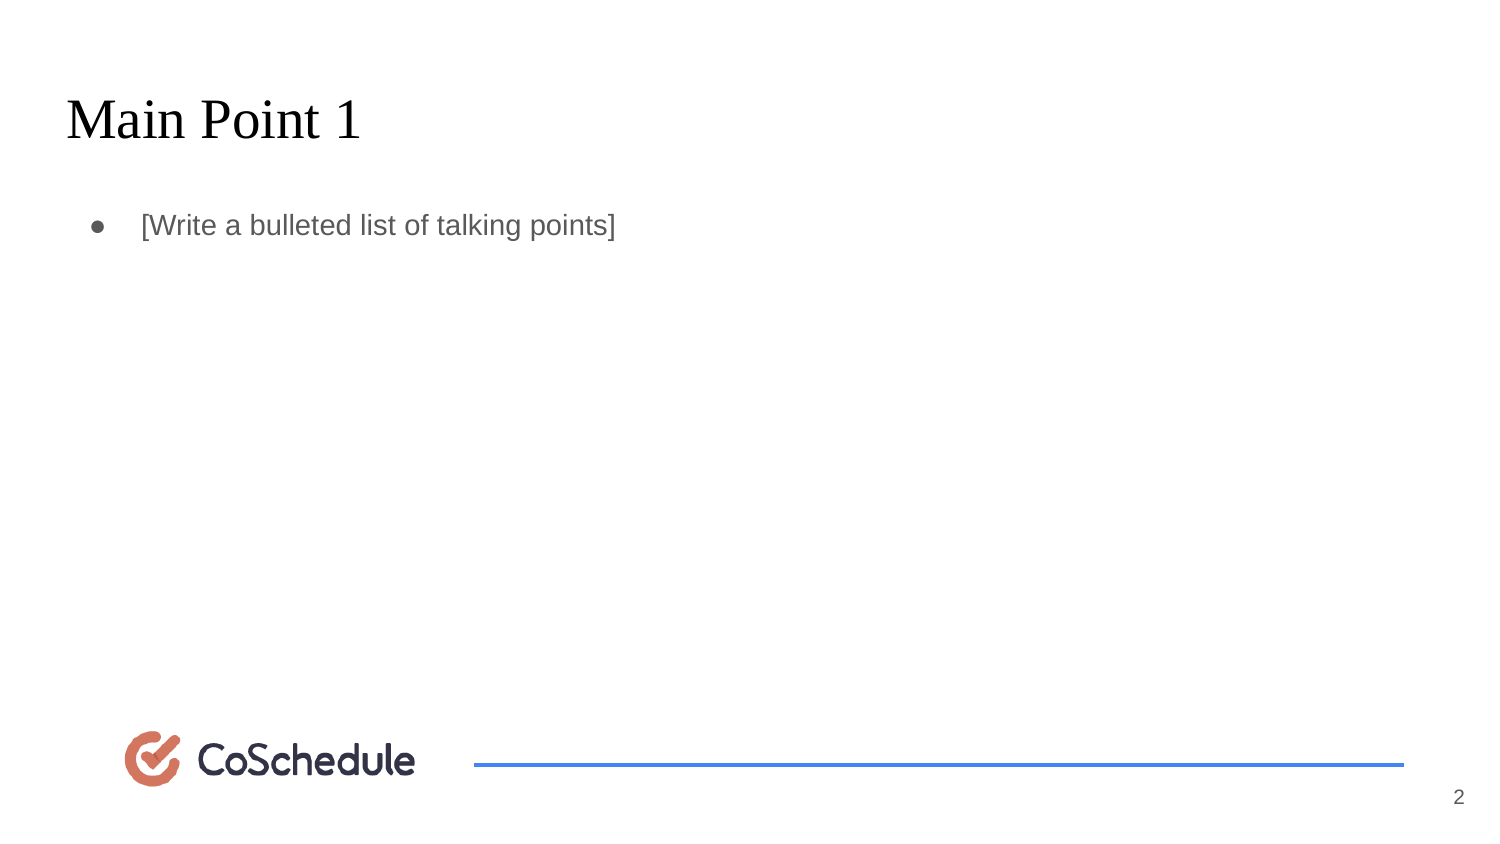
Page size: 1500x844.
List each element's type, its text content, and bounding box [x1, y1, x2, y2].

list [Write a bulleted list of talking points] [51, 189, 1449, 750]
slide_number ‹#› [1389, 764, 1480, 830]
picture [95, 706, 474, 807]
title Main Point 1 [51, 72, 1449, 167]
